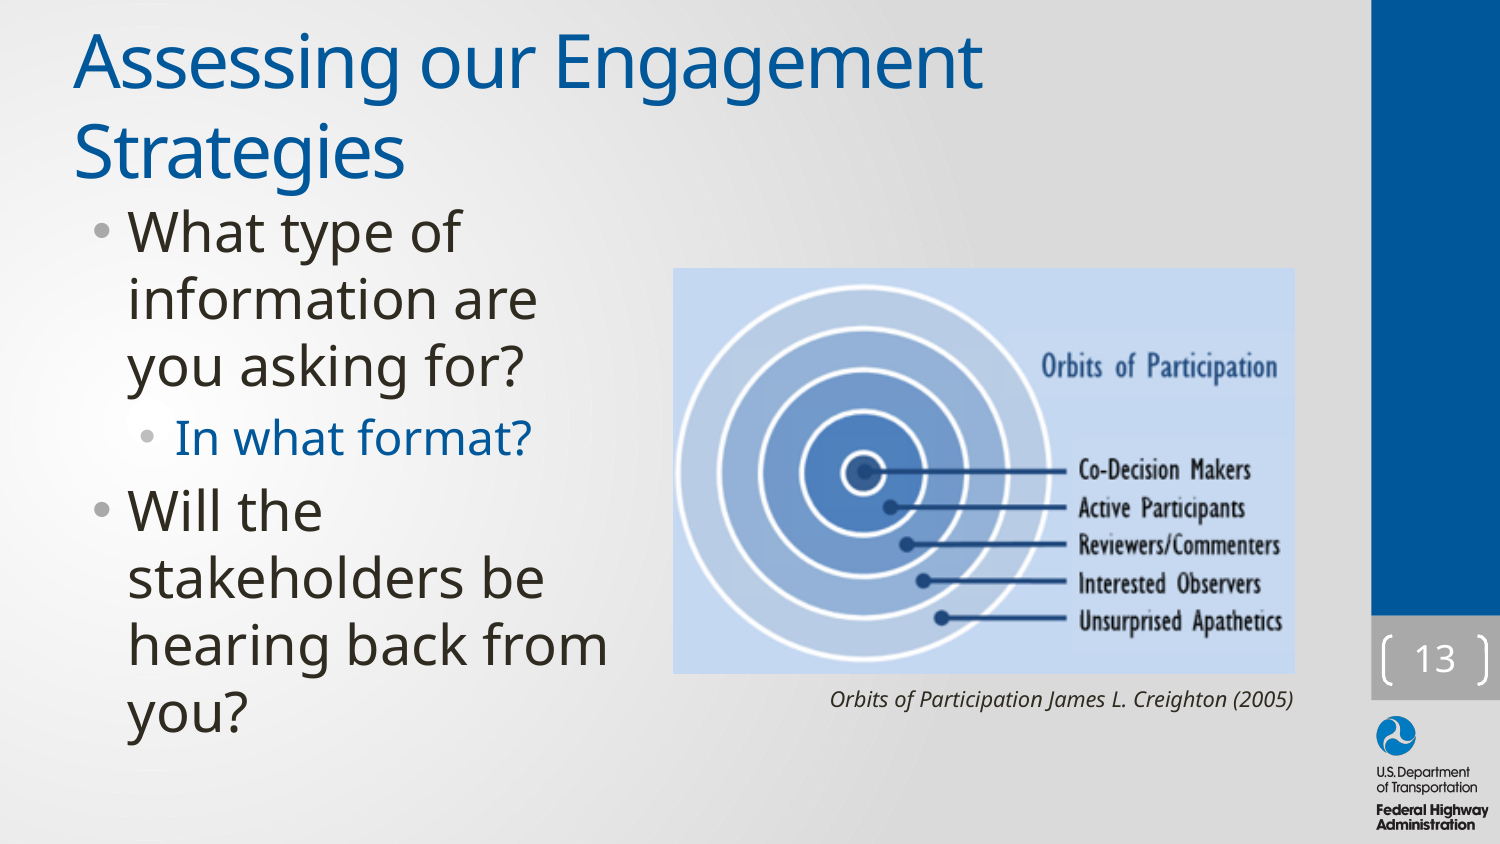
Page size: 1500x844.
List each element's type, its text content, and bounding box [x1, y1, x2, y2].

title Assessing our Engagement Strategies [58, 33, 1309, 175]
slide_number 13 [1381, 634, 1488, 687]
picture [672, 268, 1295, 675]
list What type of information are you asking for? In what format? Will the stakeholders be hearing back from you? [58, 188, 659, 754]
text_box Orbits of Participation James L. Creighton (2005) [794, 678, 1309, 720]
